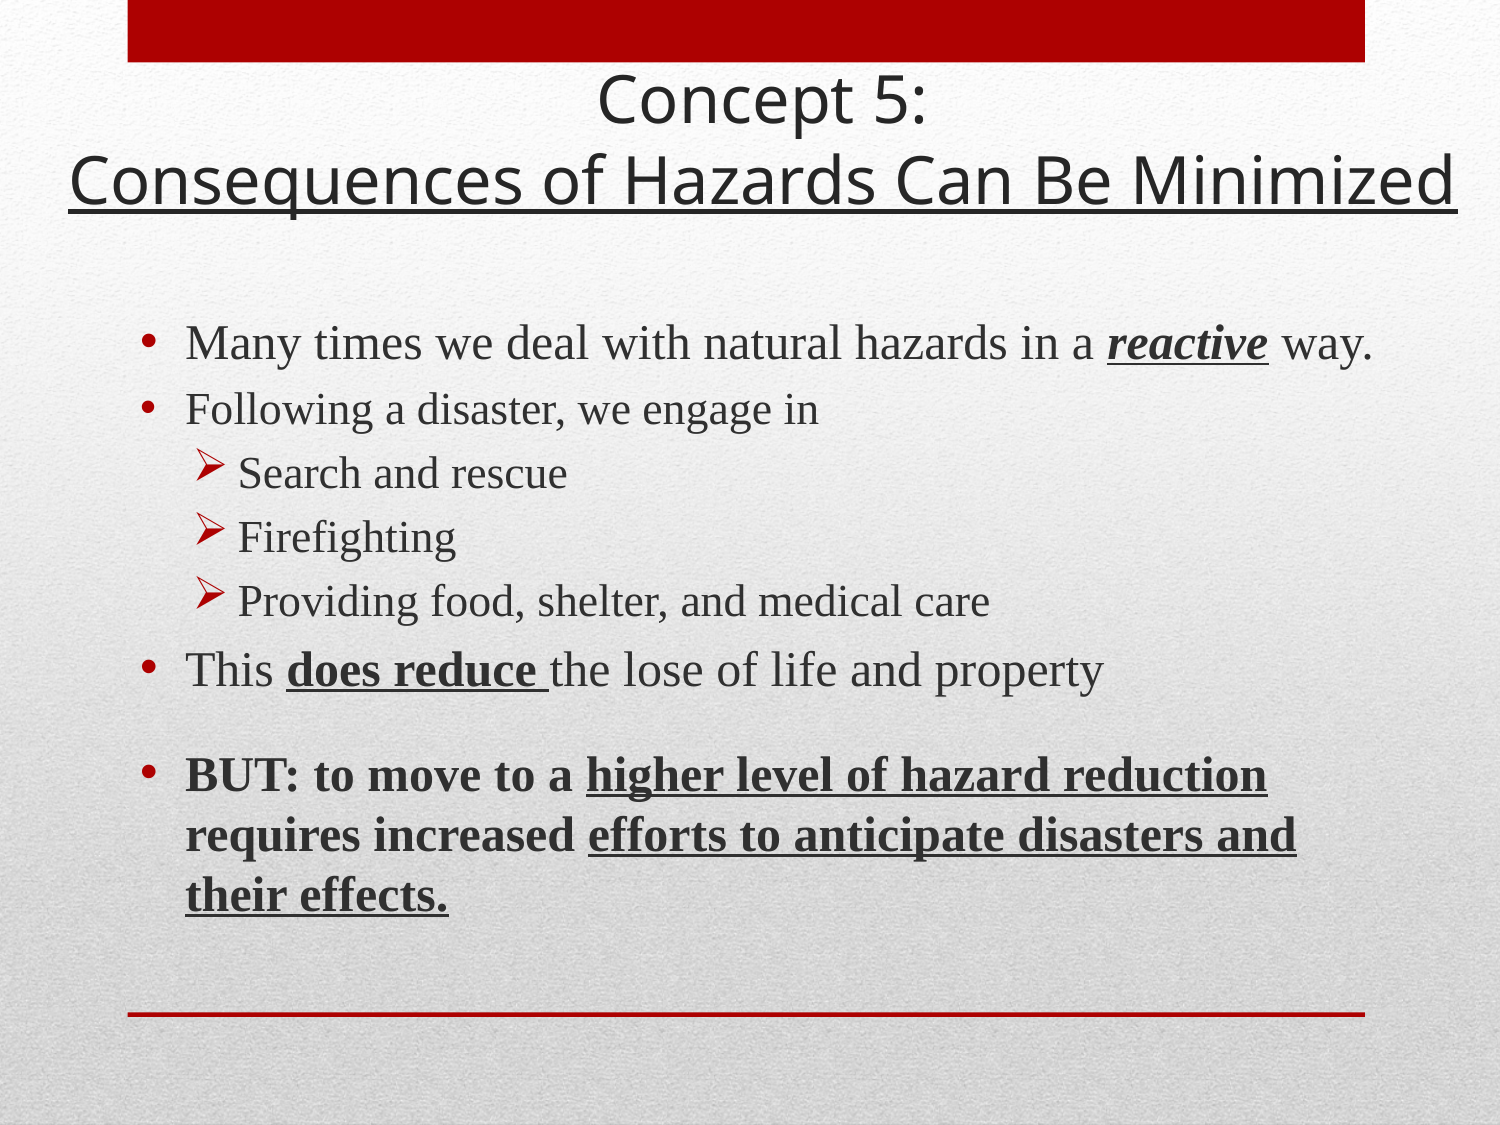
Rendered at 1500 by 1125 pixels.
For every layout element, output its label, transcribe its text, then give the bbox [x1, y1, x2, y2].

list Many times we deal with natural hazards in a reactive way. Following a disaster, we engage in Search and rescue Firefighting Providing food, shelter, and medical care This does reduce the lose of life and property BUT: to move to a higher level of hazard reduction requires increased efforts to anticipate disasters and their effects. [125, 237, 1425, 994]
title Concept 5: Consequences of Hazards Can Be Minimized [31, 24, 1495, 225]
